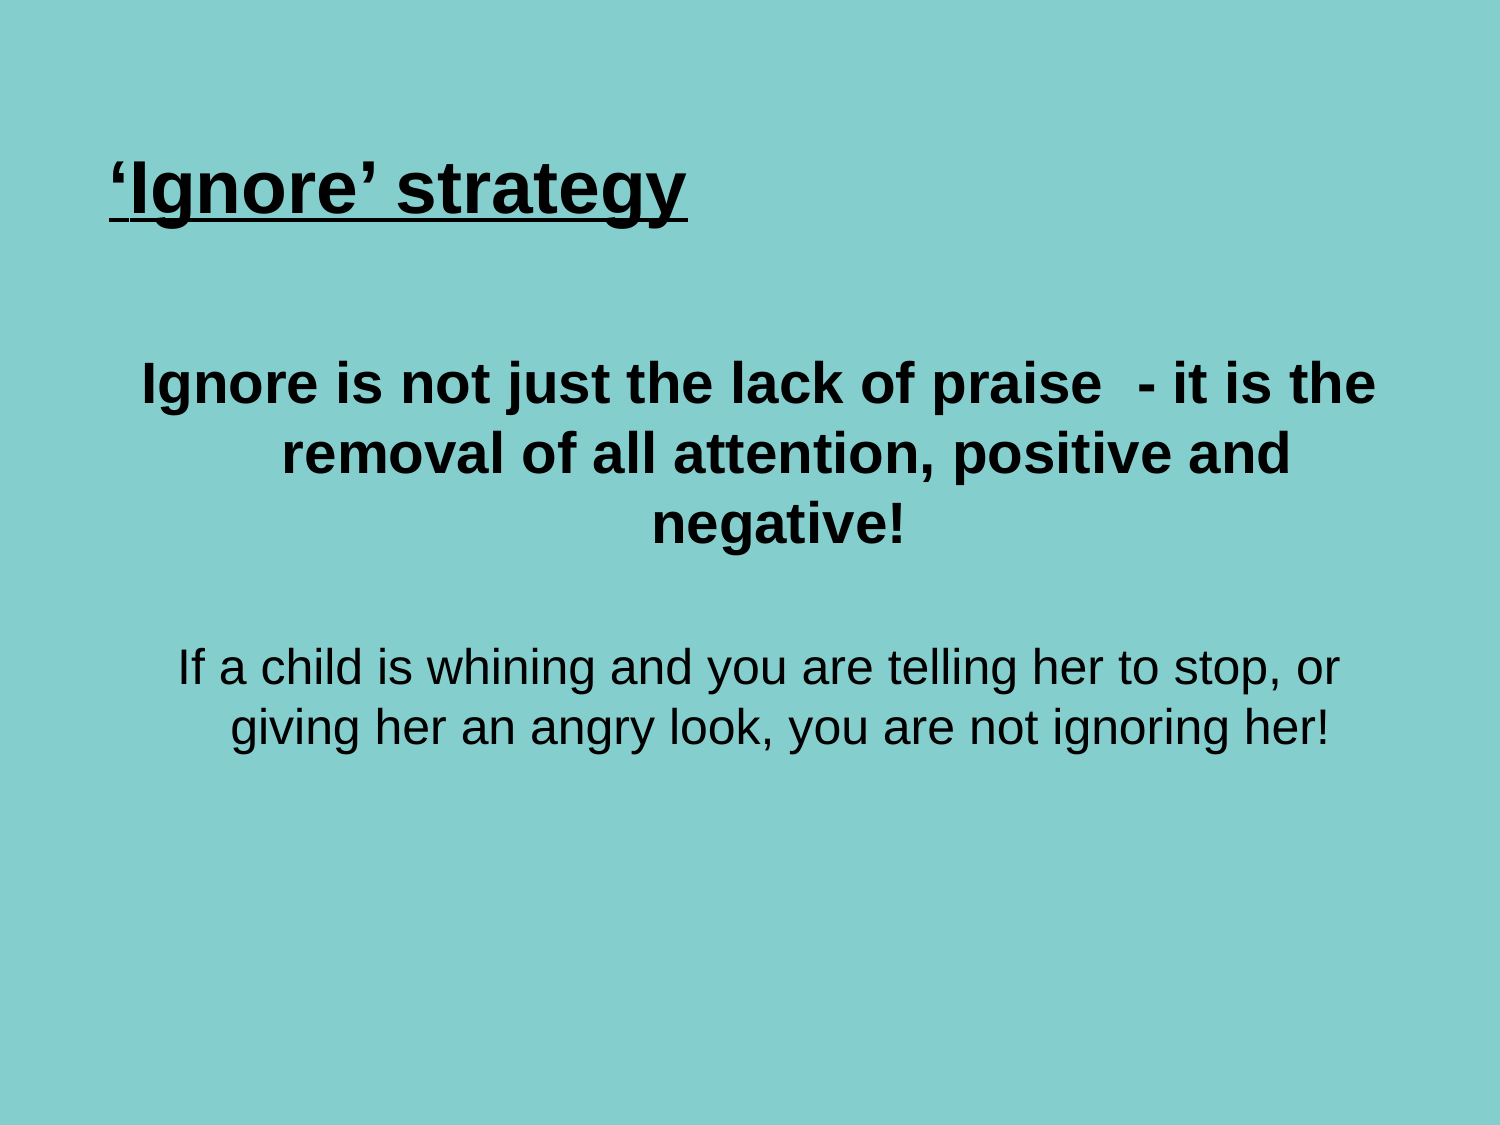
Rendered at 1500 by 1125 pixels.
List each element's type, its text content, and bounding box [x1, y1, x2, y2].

list Ignore is not just the lack of praise - it is the removal of all attention, positive and negative! If a child is whining and you are telling her to stop, or giving her an angry look, you are not ignoring her! [93, 337, 1426, 850]
title ‘Ignore’ strategy [93, 131, 1457, 332]
